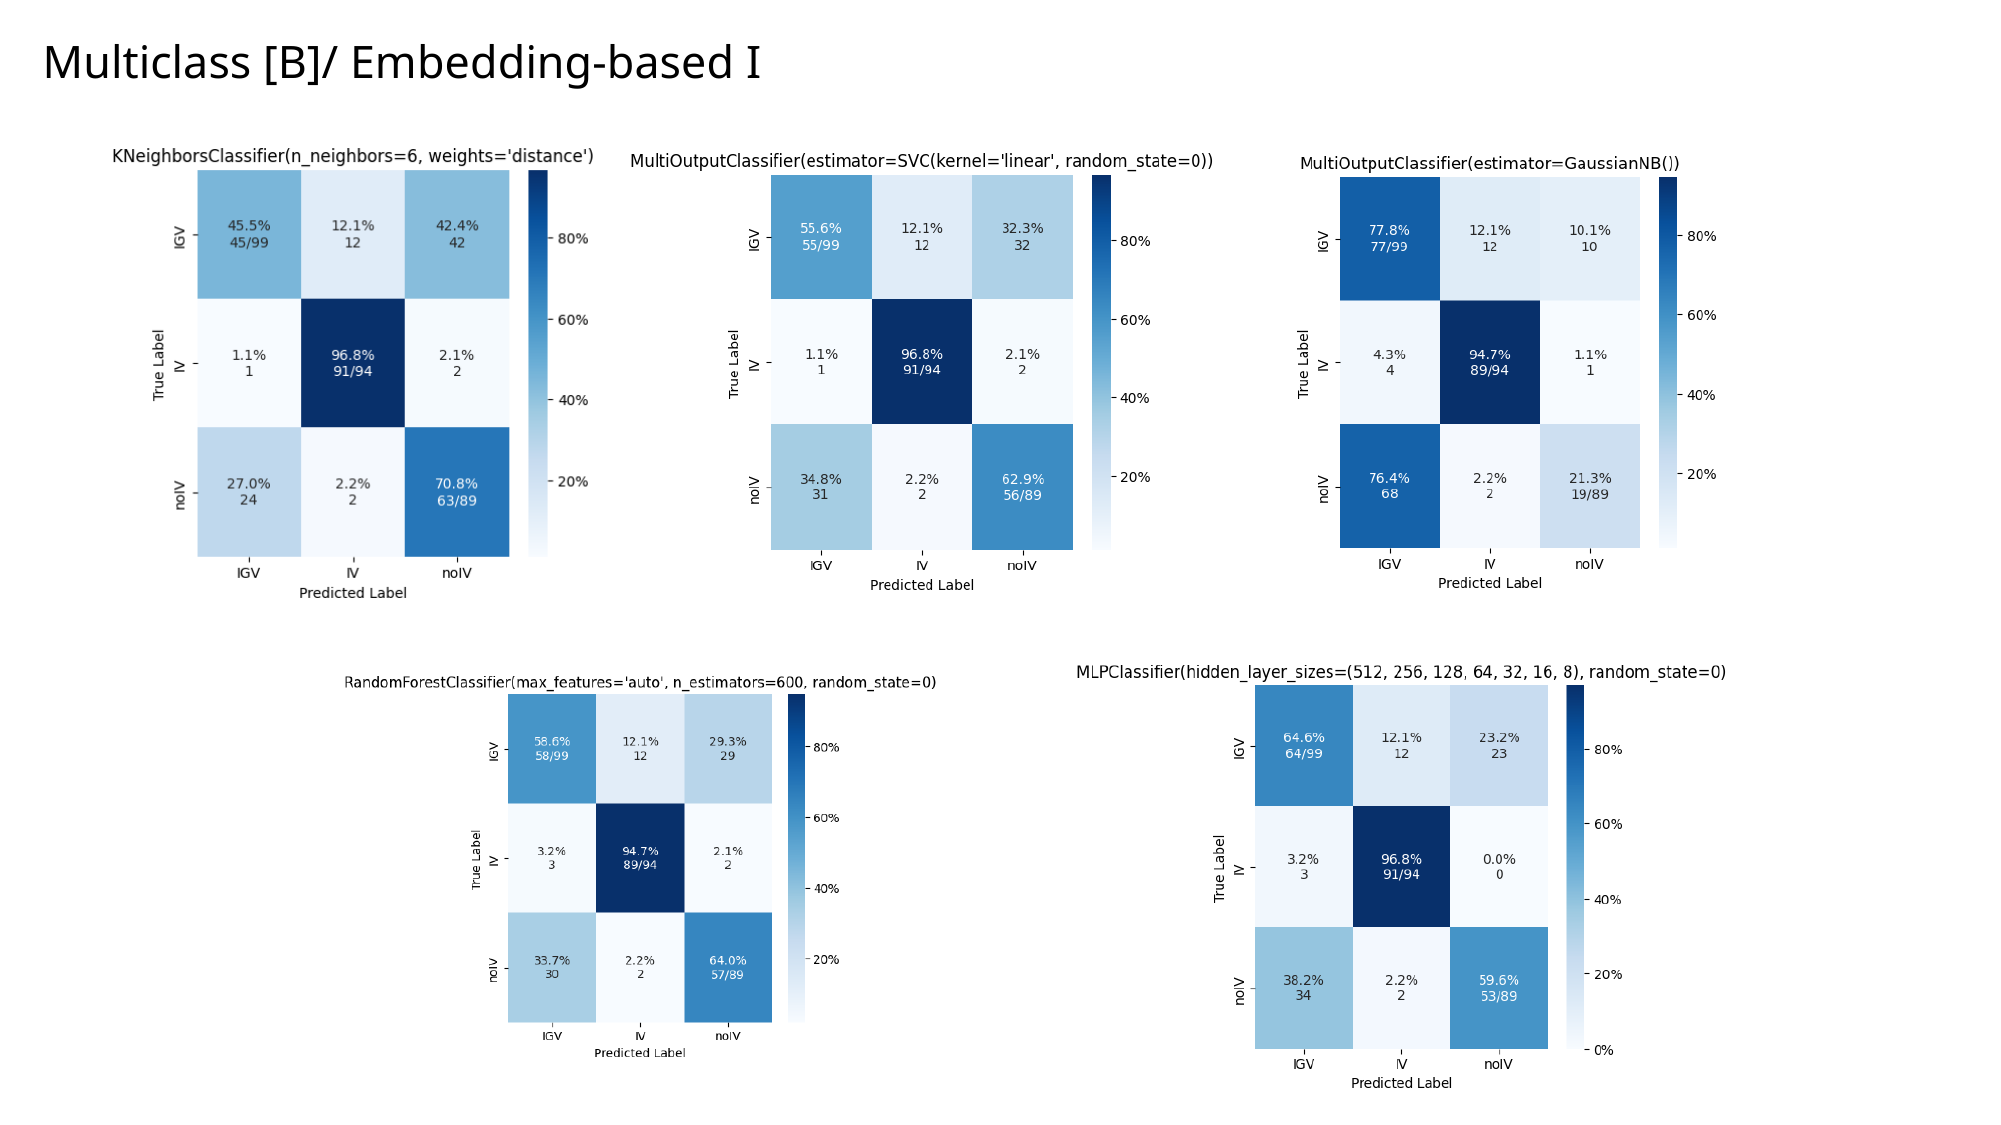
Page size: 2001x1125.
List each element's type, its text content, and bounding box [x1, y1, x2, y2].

picture [335, 659, 948, 1075]
picture [1282, 138, 1731, 599]
picture [1076, 648, 1753, 1108]
title Multiclass [B]/ Embedding-based I [27, 32, 1753, 96]
picture [102, 138, 1235, 610]
